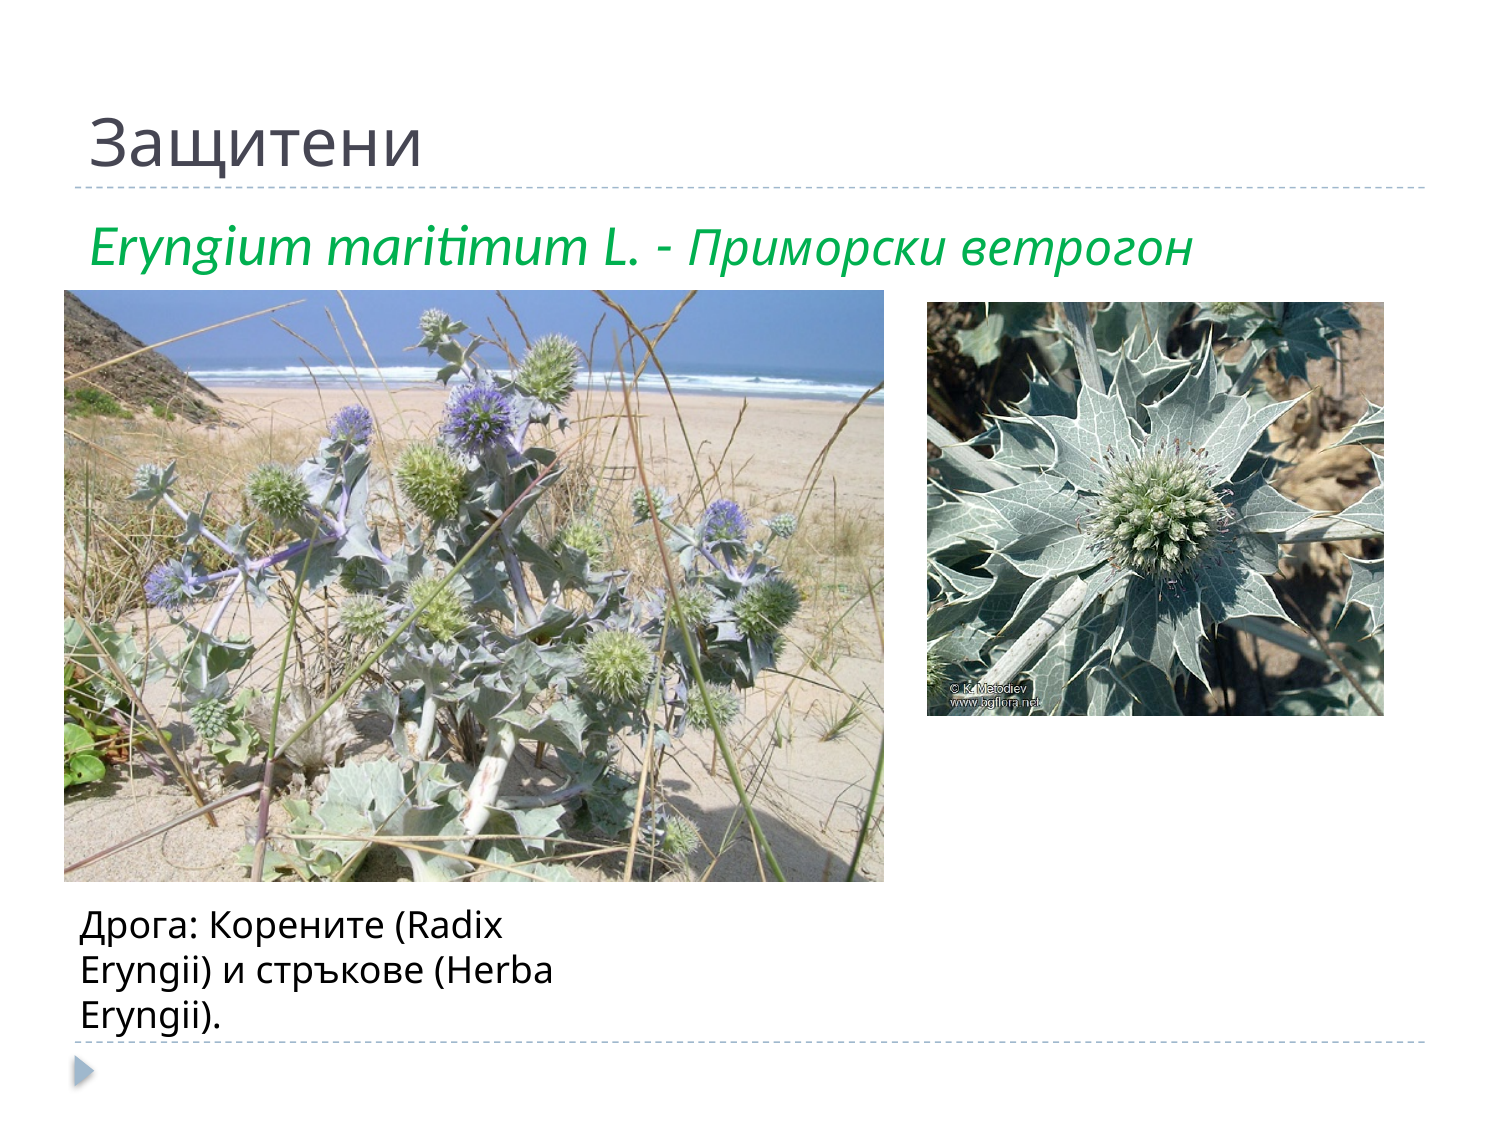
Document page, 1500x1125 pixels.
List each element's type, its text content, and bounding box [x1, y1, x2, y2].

title Защитени [75, 24, 1425, 188]
picture [926, 302, 1384, 717]
list Eryngium maritimum L. - Приморски ветрогон [75, 200, 1425, 1010]
picture [64, 290, 885, 882]
text_box Дрога: Корените (Radix Eryngii) и стръкове (Herba Eryngii). [64, 894, 632, 1043]
